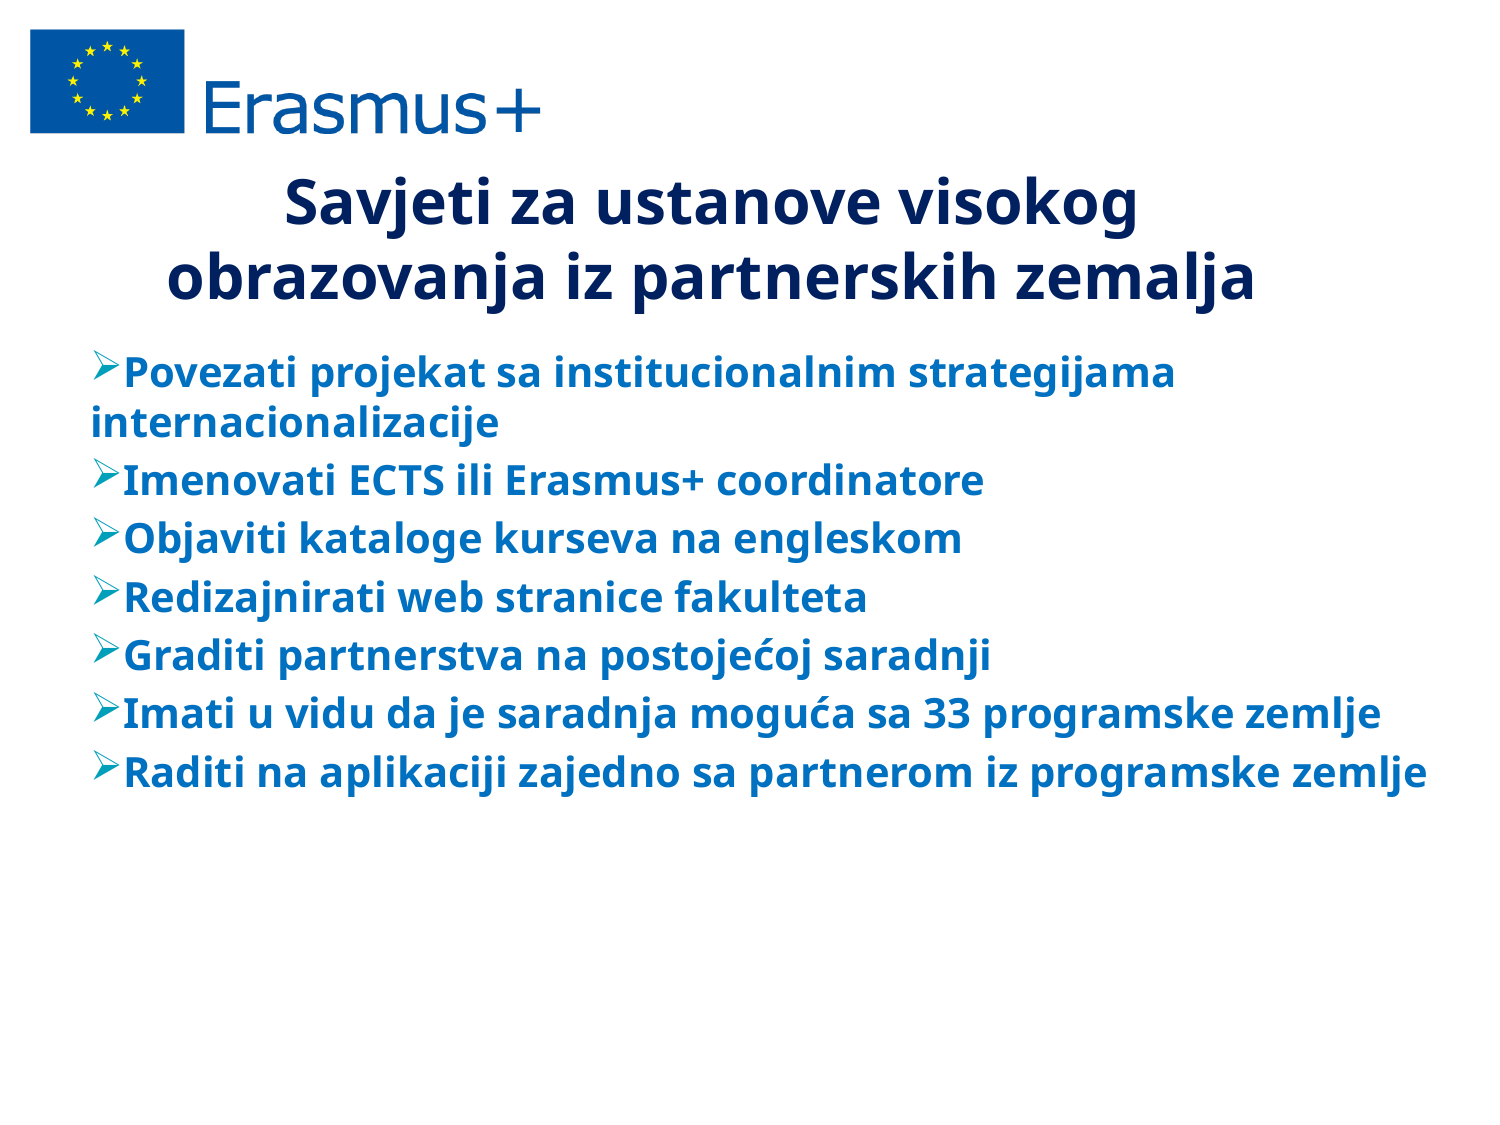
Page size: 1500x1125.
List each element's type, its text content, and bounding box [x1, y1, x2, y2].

picture [0, 0, 570, 163]
subtitle Povezati projekat sa institucionalnim strategijama internacionalizacije Imenovati ECTS ili Erasmus+ coordinatore Objaviti kataloge kurseva na engleskom Redizajnirati web stranice fakulteta Graditi partnerstva na postojećoj saradnji Imati u vidu da je saradnja moguća sa 33 programske zemlje Raditi na aplikaciji zajedno sa partnerom iz programske zemlje [0, 338, 1500, 988]
title Savjeti za ustanove visokog obrazovanja iz partnerskih zemalja [75, 160, 1350, 313]
